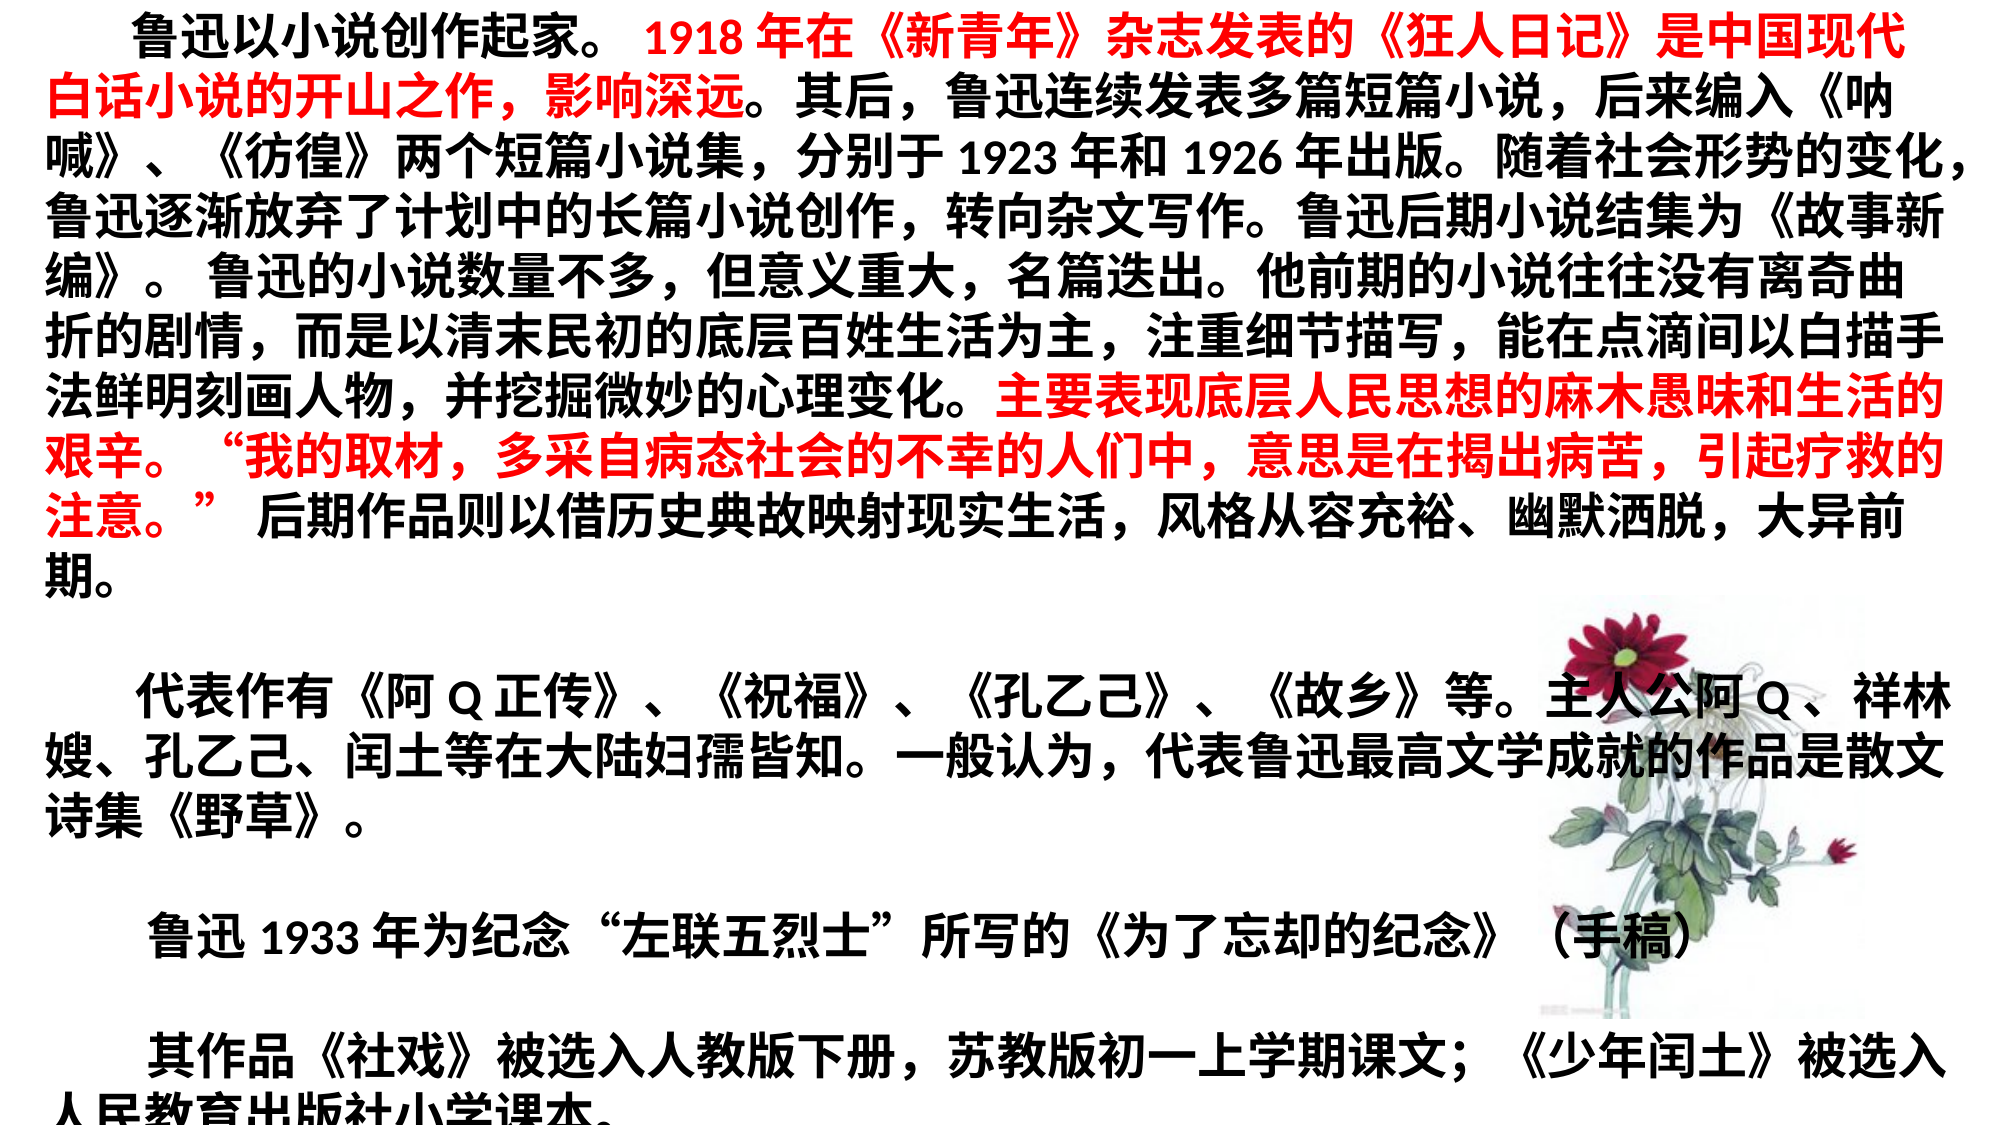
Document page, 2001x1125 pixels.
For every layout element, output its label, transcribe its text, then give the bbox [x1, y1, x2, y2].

text_box 鲁迅以小说创作起家。1918年在《新青年》杂志发表的《狂人日记》是中国现代白话小说的开山之作，影响深远。其后，鲁迅连续发表多篇短篇小说，后来编入《呐喊》、《彷徨》两个短篇小说集，分别于1923年和1926年出版。随着社会形势的变化，鲁迅逐渐放弃了计划中的长篇小说创作，转向杂文写作。鲁迅后期小说结集为《故事新编》。 鲁迅的小说数量不多，但意义重大，名篇迭出。他前期的小说往往没有离奇曲折的剧情，而是以清末民初的底层百姓生活为主，注重细节描写，能在点滴间以白描手法鲜明刻画人物，并挖掘微妙的心理变化。主要表现底层人民思想的麻木愚昧和生活的艰辛。“我的取材，多采自病态社会的不幸的人们中，意思是在揭出病苦，引起疗救的注意。” 后期作品则以借历史典故映射现实生活，风格从容充裕、幽默洒脱，大异前期。 代表作有《阿Q正传》、《祝福》、《孔乙己》、《故乡》等。主人公阿Q、祥林嫂、孔乙己、闰土等在大陆妇孺皆知。一般认为，代表鲁迅最高文学成就的作品是散文诗集《野草》。 鲁迅1933年为纪念“左联五烈士”所写的《为了忘却的纪念》（手稿） 其作品《社戏》被选入人教版下册，苏教版初一上学期课文；《少年闰土》被选入人民教育出版社小学课本。 [30, 0, 1970, 1125]
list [1538, 595, 1865, 1019]
